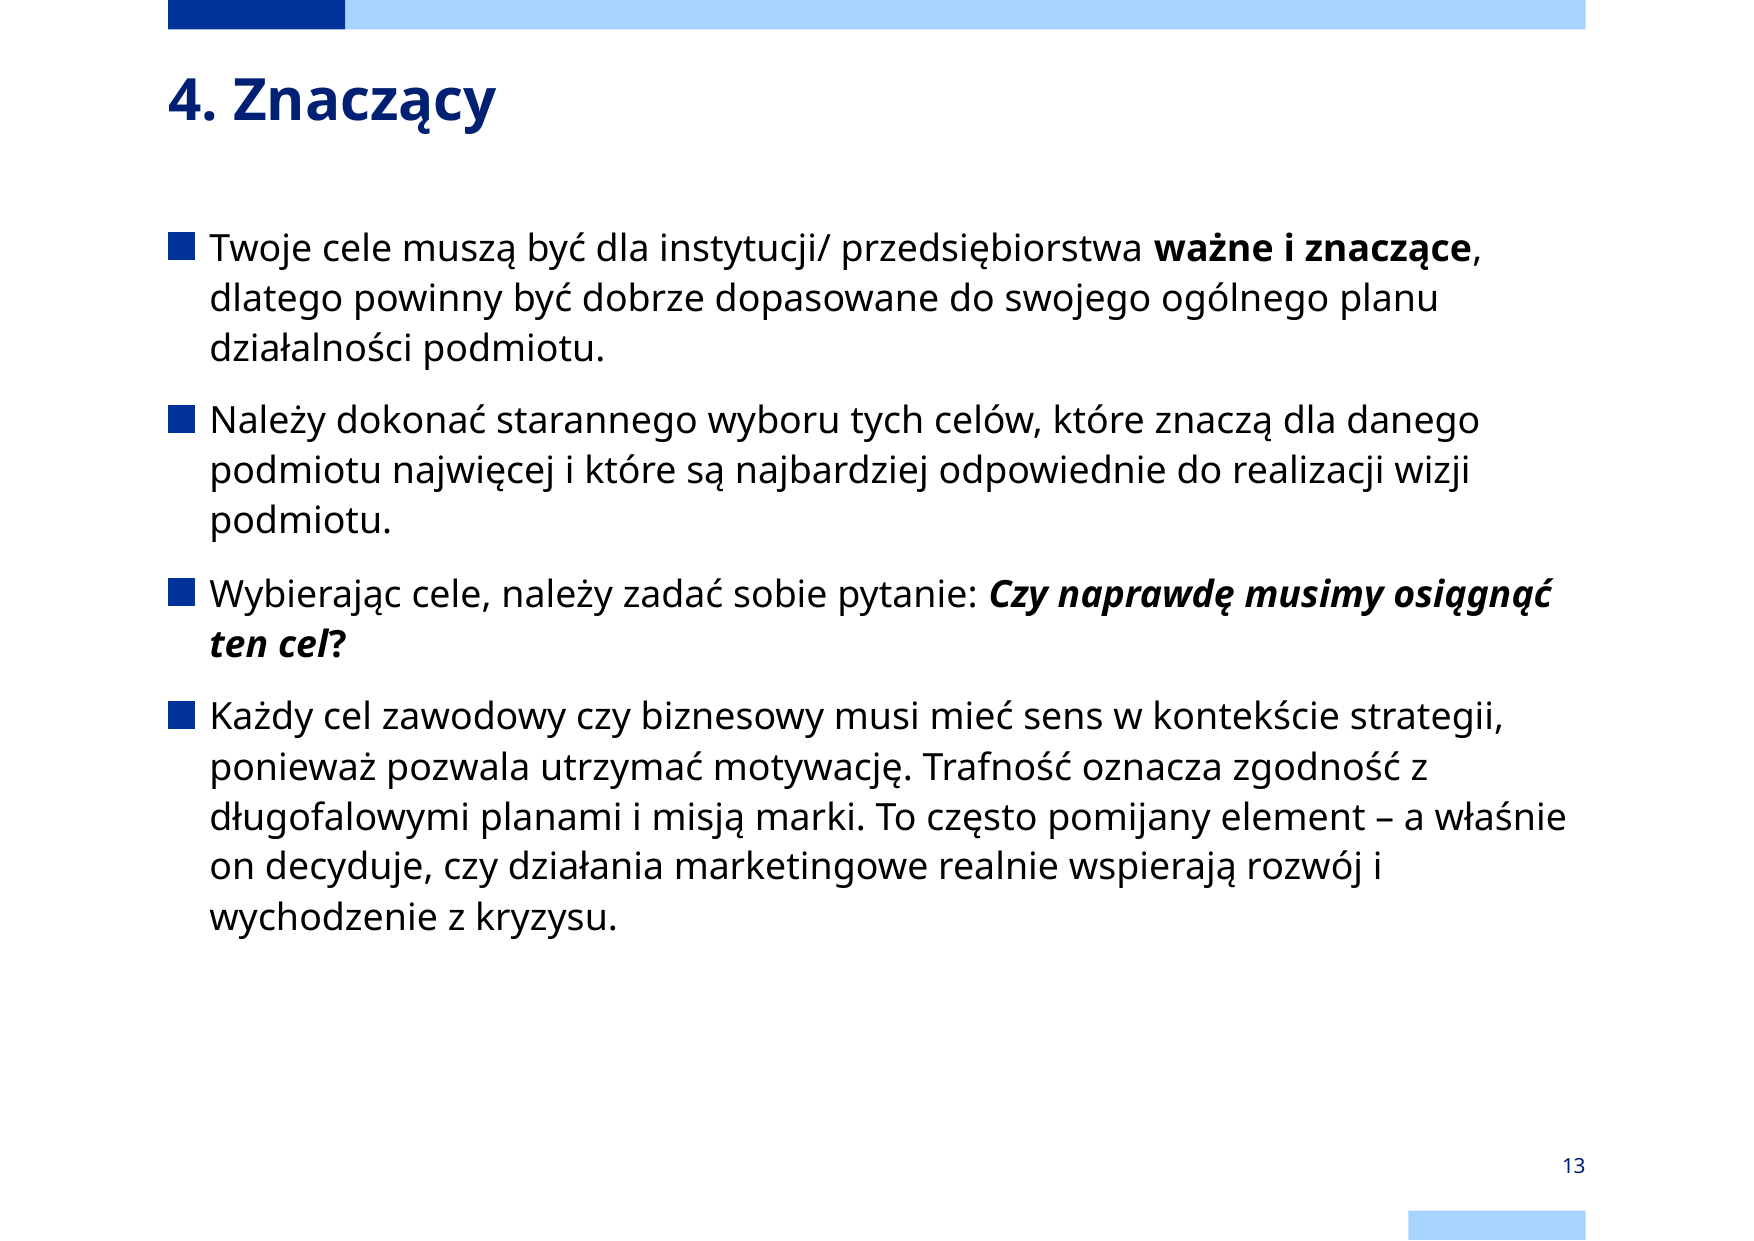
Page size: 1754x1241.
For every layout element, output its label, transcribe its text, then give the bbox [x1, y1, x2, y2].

title 4. Znaczący [168, 56, 1586, 218]
picture [168, 405, 195, 433]
picture [168, 578, 195, 606]
picture [168, 232, 195, 260]
picture [168, 701, 195, 729]
list Twoje cele muszą być dla instytucji/ przedsiębiorstwa ważne i znaczące, dlatego powinny być dobrze dopasowane do swojego ogólnego planu działalności podmiotu. Należy dokonać starannego wyboru tych celów, które znaczą dla danego podmiotu najwięcej i które są najbardziej odpowiednie do realizacji wizji podmiotu. Wybierając cele, należy zadać sobie pytanie: Czy naprawdę musimy osiągnąć ten cel? Każdy cel zawodowy czy biznesowy musi mieć sens w kontekście strategii, ponieważ pozwala utrzymać motywację. Trafność oznacza zgodność z długofalowymi planami i misją marki. To często pomijany element – a właśnie on decyduje, czy działania marketingowe realnie wspierają rozwój i wychodzenie z kryzysu. [168, 218, 1586, 987]
slide_number 13 [1408, 1151, 1586, 1182]
